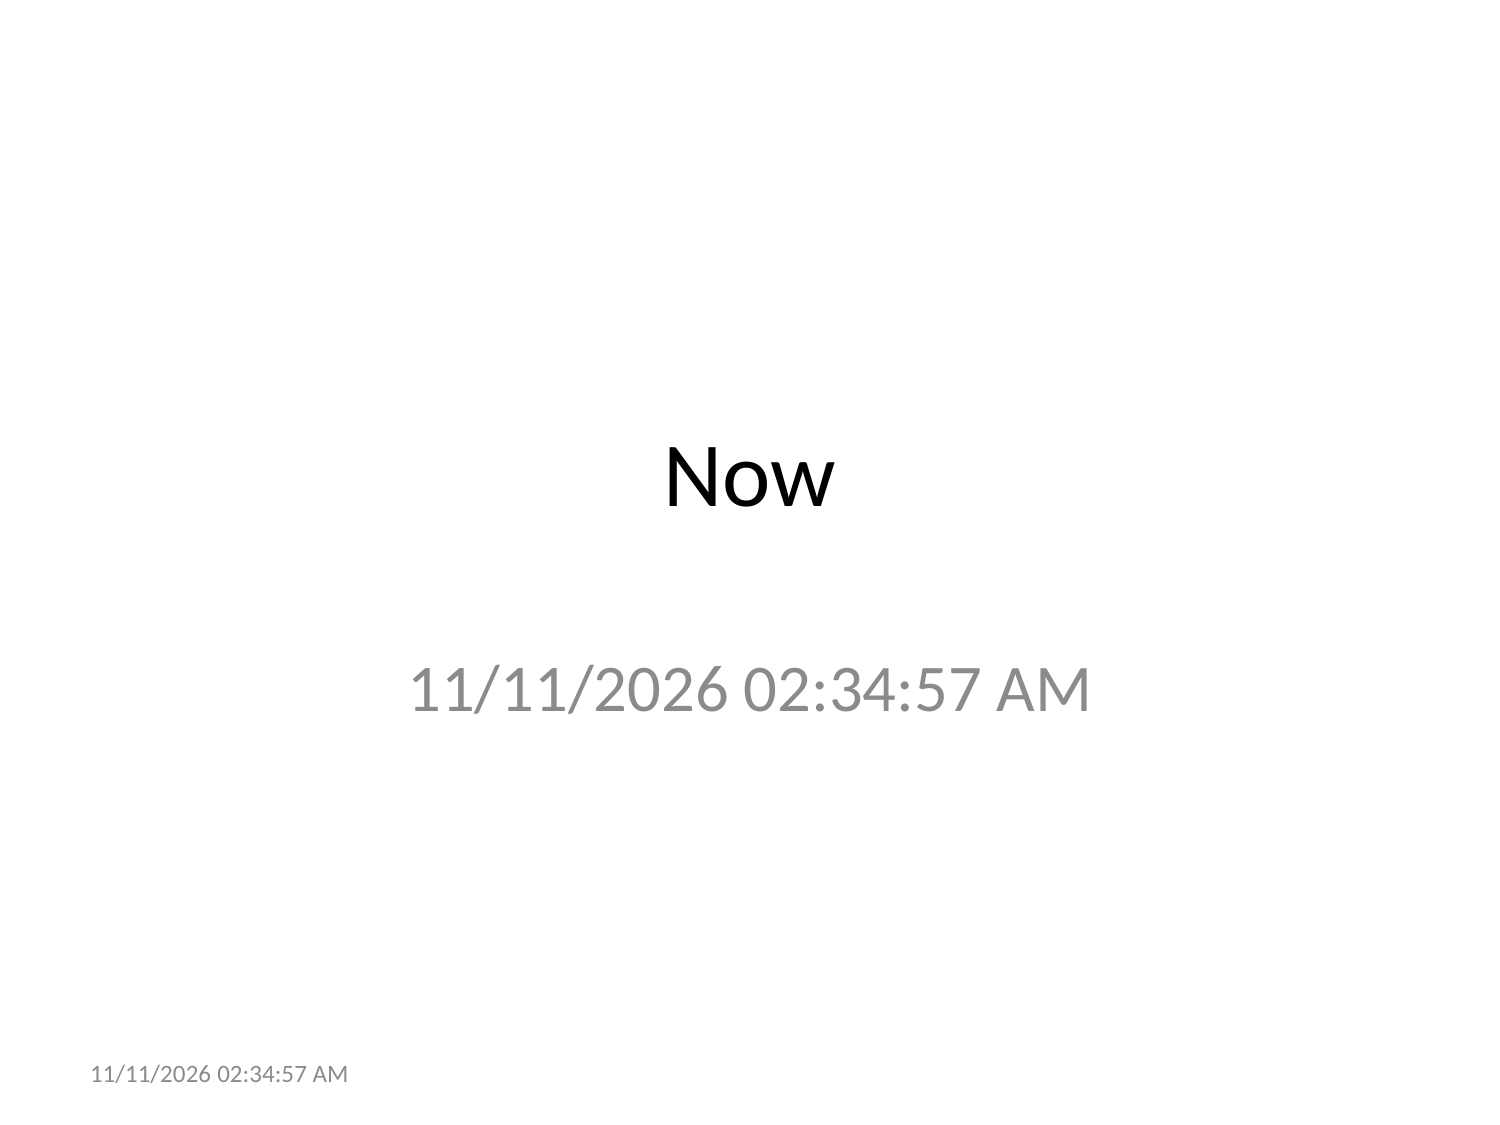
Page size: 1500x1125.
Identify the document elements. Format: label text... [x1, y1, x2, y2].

subtitle 2011-12-19 10:20:04 AM [225, 637, 1275, 925]
title Now [112, 349, 1388, 591]
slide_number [75, 1042, 425, 1103]
